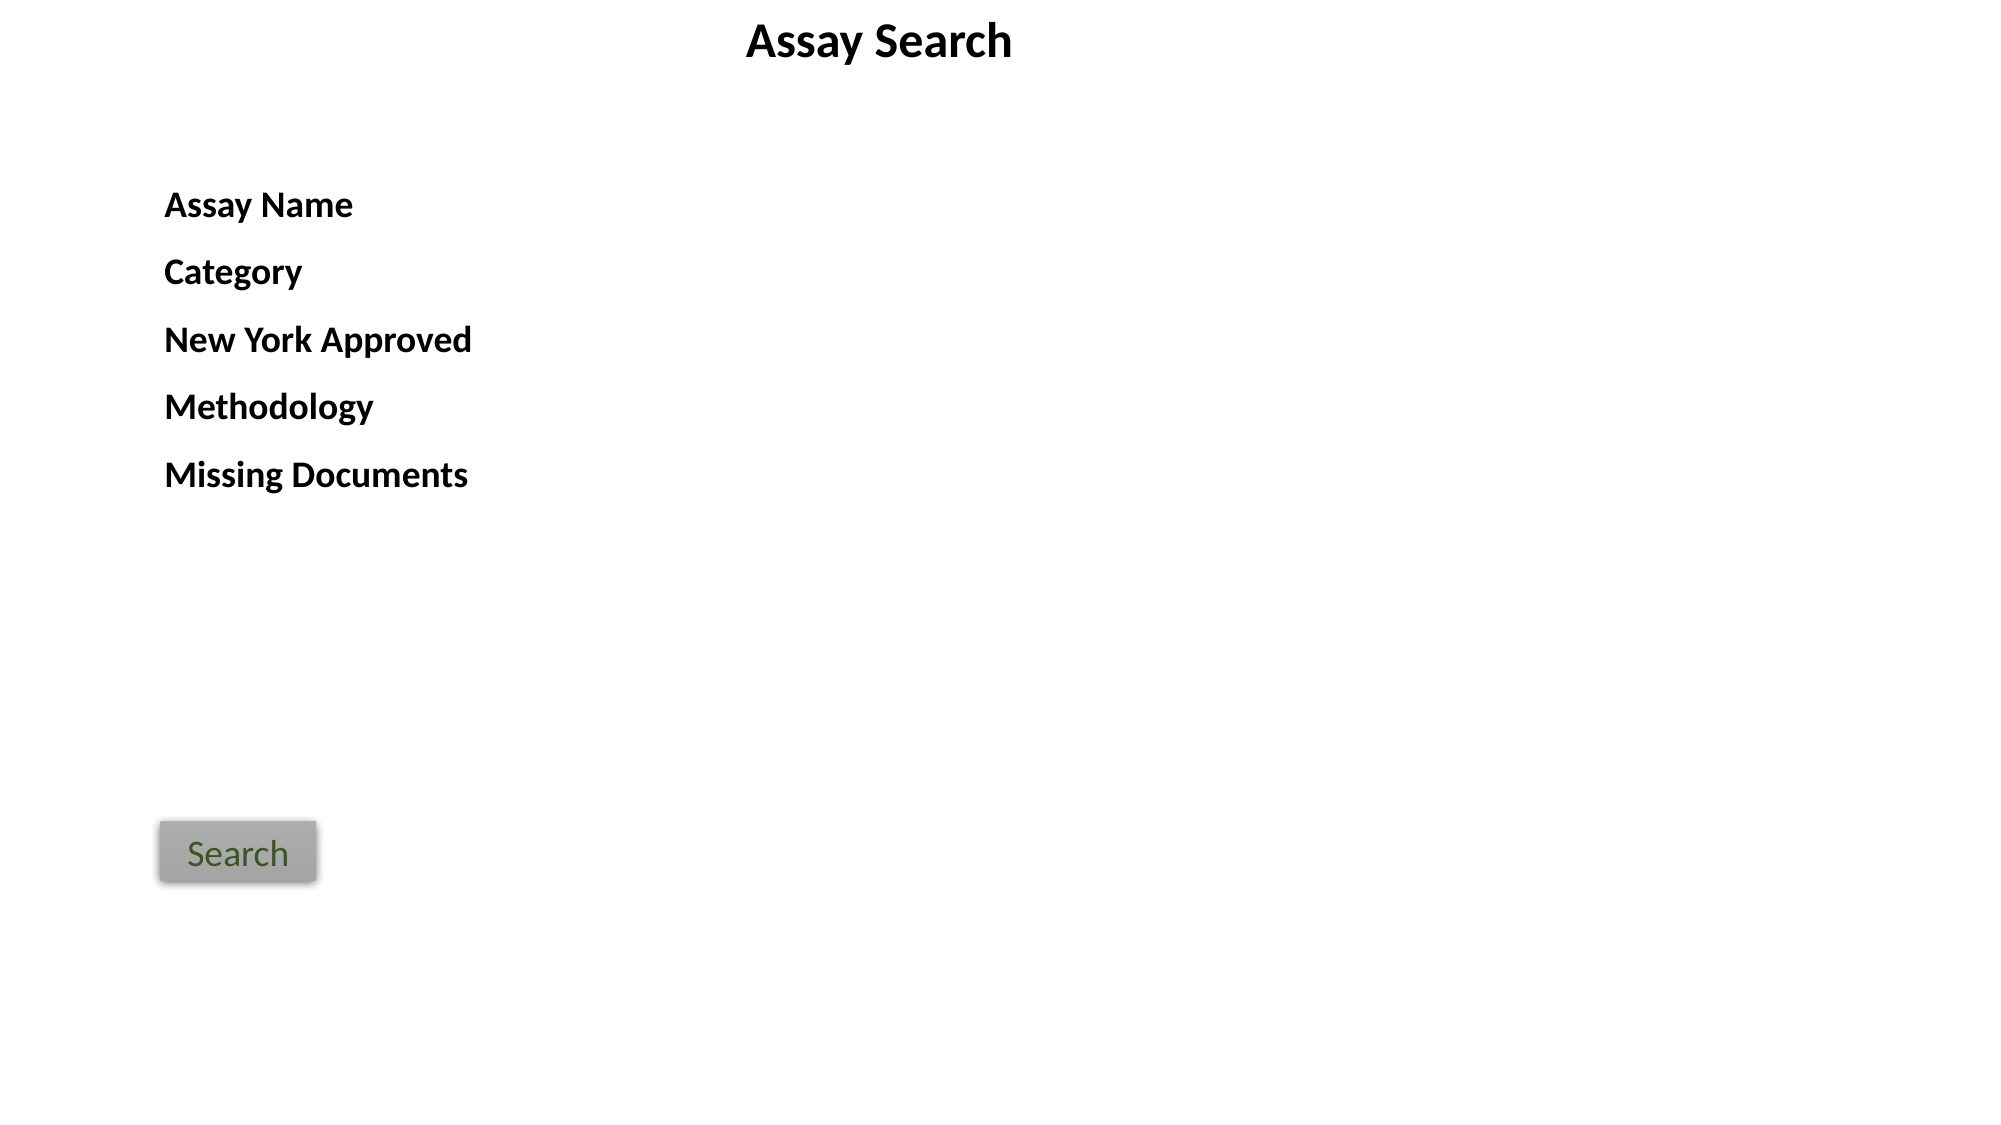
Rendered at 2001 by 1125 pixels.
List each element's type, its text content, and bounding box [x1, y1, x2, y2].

text_box Assay Name Category New York Approved Methodology Missing Documents [149, 149, 488, 773]
text_box Search [160, 821, 317, 881]
text_box Assay Search [731, 0, 1029, 75]
